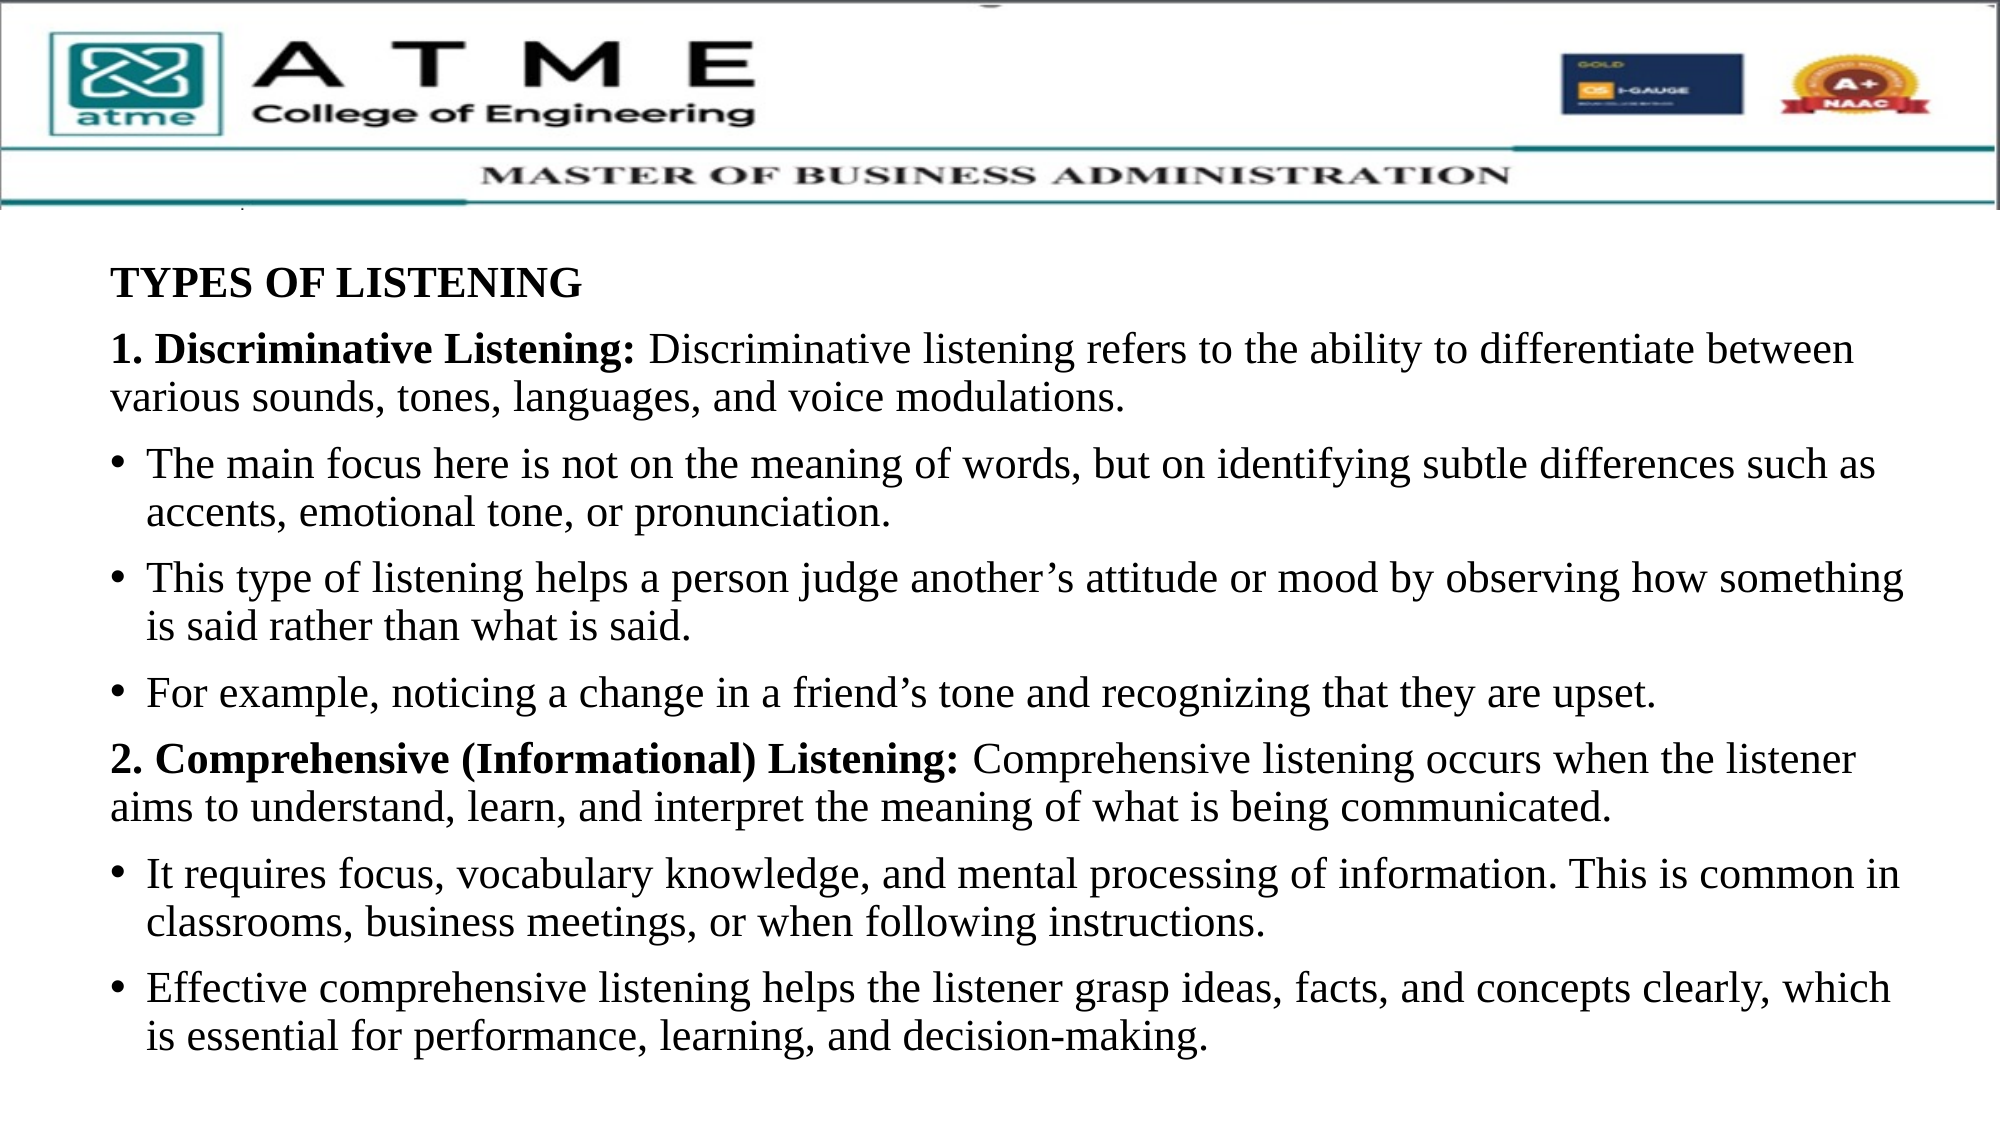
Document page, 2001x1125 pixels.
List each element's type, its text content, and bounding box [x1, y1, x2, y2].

list TYPES OF LISTENING 1. Discriminative Listening: Discriminative listening refers to the ability to differentiate between various sounds, tones, languages, and voice modulations. The main focus here is not on the meaning of words, but on identifying subtle differences such as accents, emotional tone, or pronunciation. This type of listening helps a person judge another’s attitude or mood by observing how something is said rather than what is said. For example, noticing a change in a friend’s tone and recognizing that they are upset. 2. Comprehensive (Informational) Listening: Comprehensive listening occurs when the listener aims to understand, learn, and interpret the meaning of what is being communicated. It requires focus, vocabulary knowledge, and mental processing of information. This is common in classrooms, business meetings, or when following instructions. Effective comprehensive listening helps the listener grasp ideas, facts, and concepts clearly, which is essential for performance, learning, and decision-making. [95, 251, 1924, 1072]
picture [0, 0, 2000, 210]
